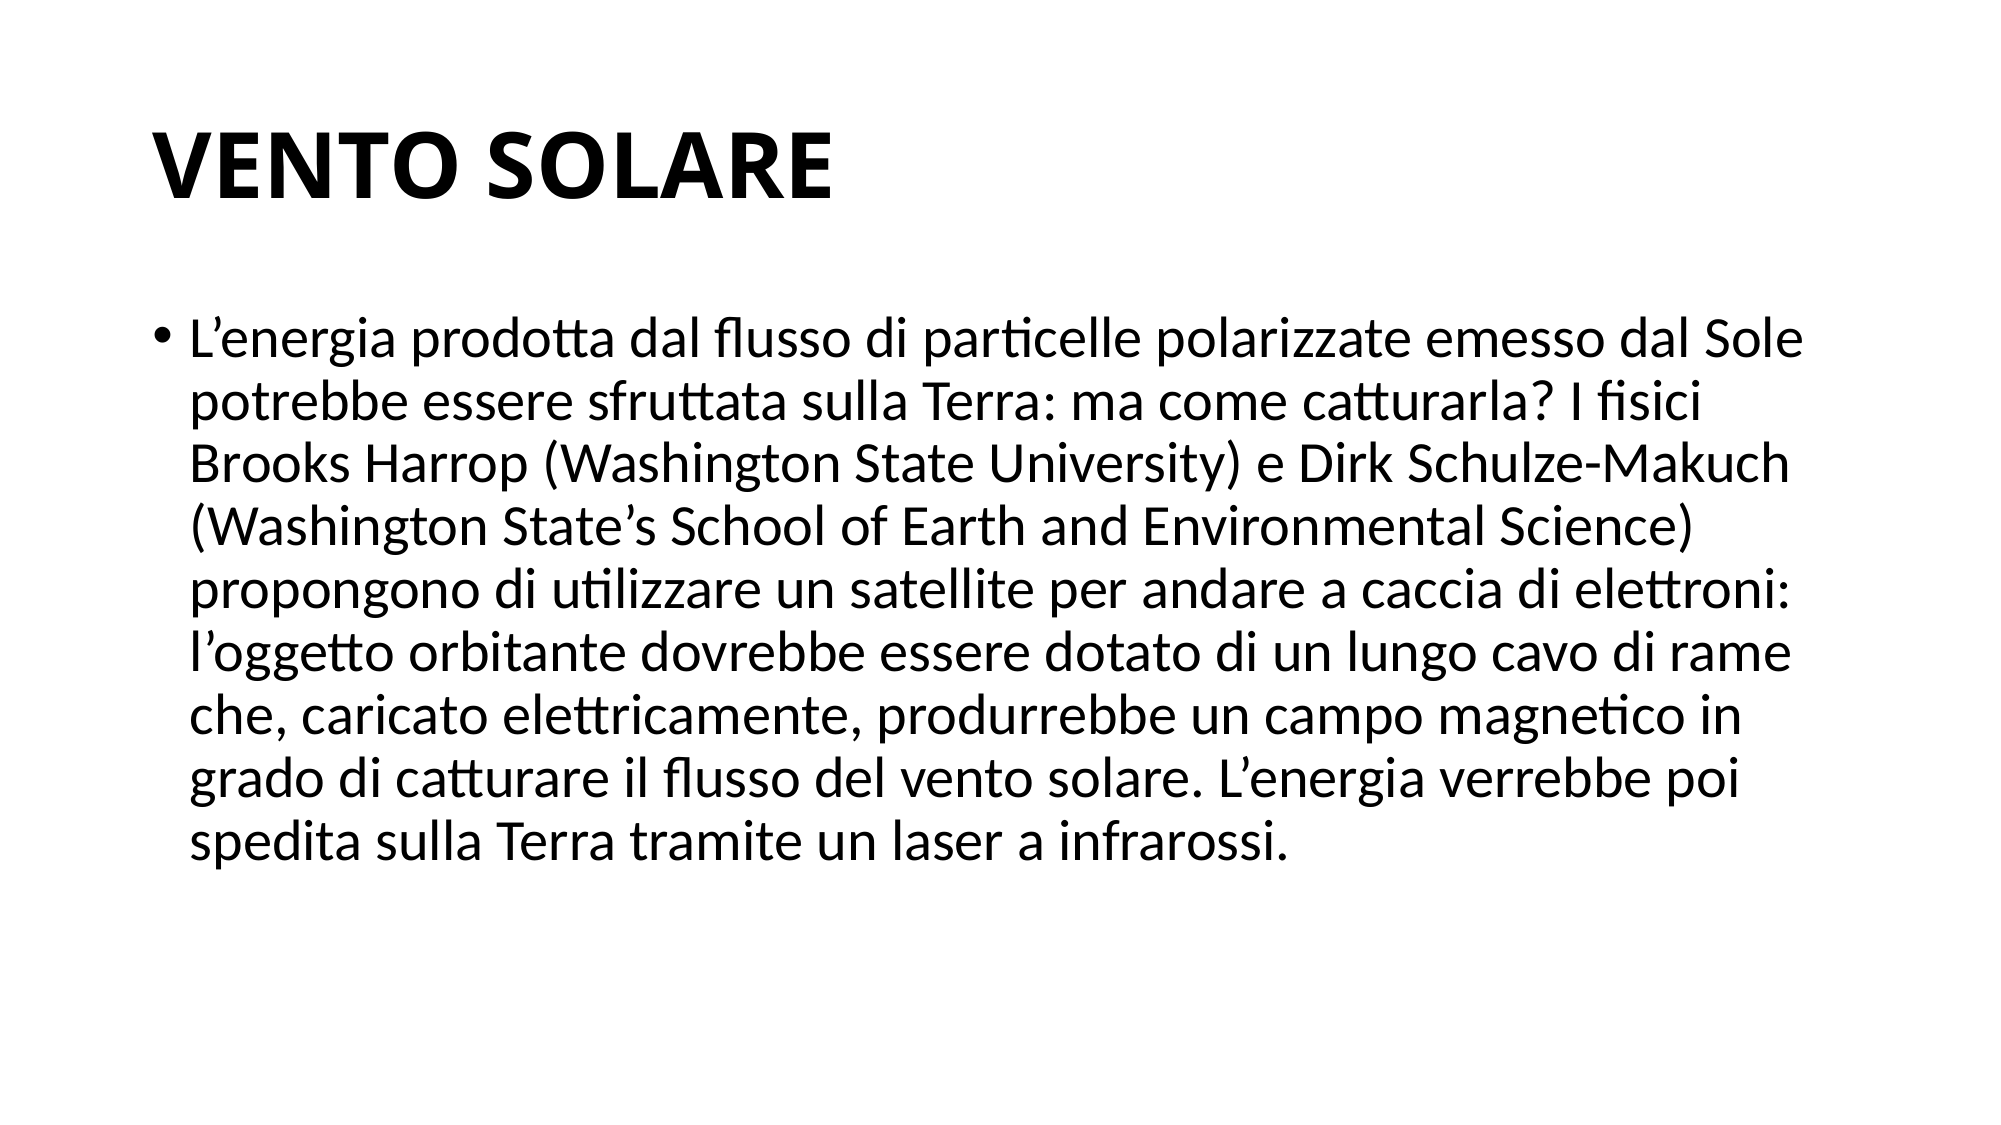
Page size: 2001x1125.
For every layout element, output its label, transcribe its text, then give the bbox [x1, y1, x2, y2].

title VENTO SOLARE [137, 59, 1863, 278]
list L’energia prodotta dal flusso di particelle polarizzate emesso dal Sole potrebbe essere sfruttata sulla Terra: ma come catturarla? I fisici Brooks Harrop (Washington State University) e Dirk Schulze-Makuch (Washington State’s School of Earth and Environmental Science) propongono di utilizzare un satellite per andare a caccia di elettroni: l’oggetto orbitante dovrebbe essere dotato di un lungo cavo di rame che, caricato elettricamente, produrrebbe un campo magnetico in grado di catturare il flusso del vento solare. L’energia verrebbe poi spedita sulla Terra tramite un laser a infrarossi. [137, 299, 1863, 1014]
